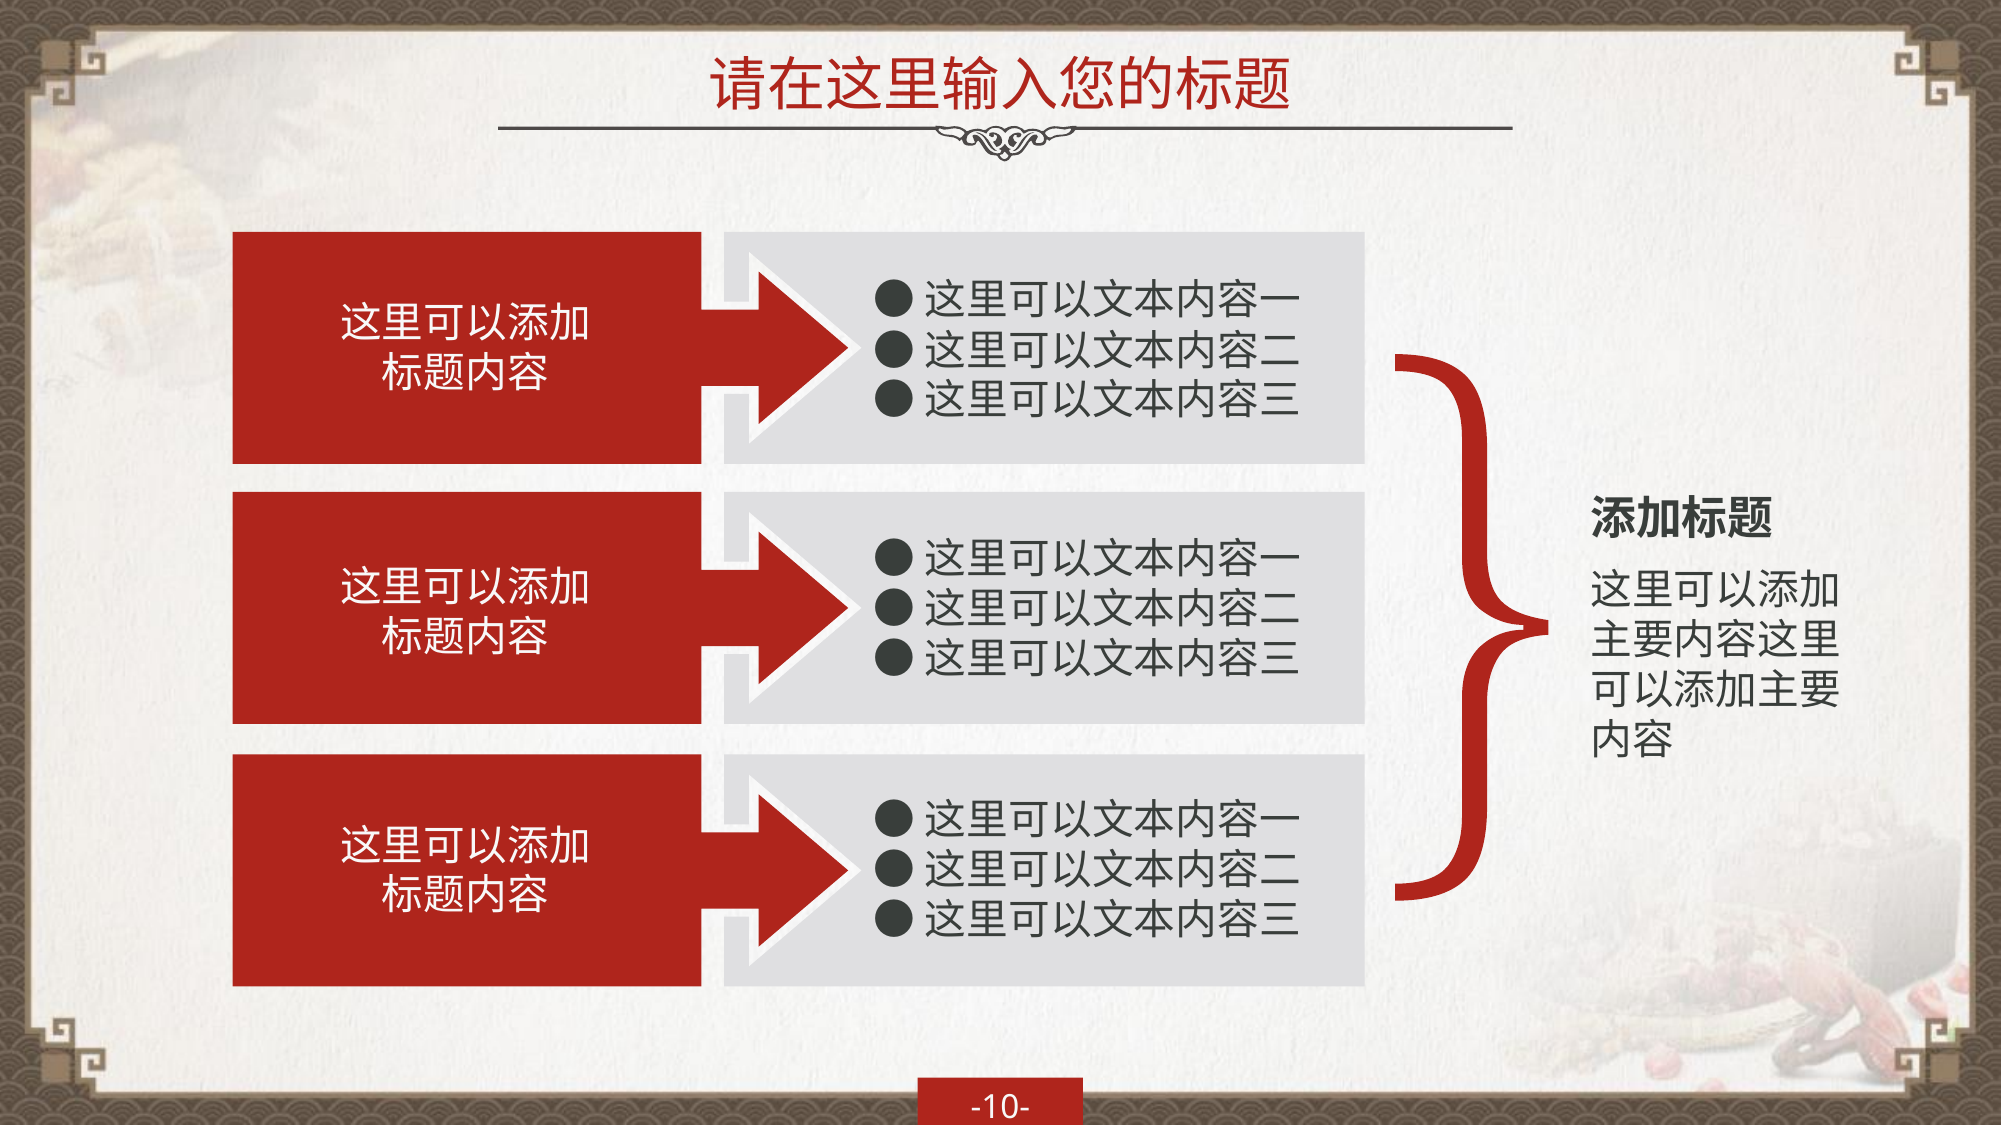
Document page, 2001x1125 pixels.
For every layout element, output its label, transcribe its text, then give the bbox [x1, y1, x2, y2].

text_box 请在这里输入您的标题 [694, 39, 1307, 125]
text_box 这里可以添加标题内容 [321, 288, 610, 404]
text_box [724, 754, 1365, 987]
text_box 这里可以添加标题内容 [321, 552, 610, 668]
text_box [498, 125, 1513, 162]
text_box [232, 491, 849, 724]
text_box 这里可以添加主要内容这里可以添加主要内容 [1575, 555, 1887, 770]
text_box ●这里可以文本内容一 ●这里可以文本内容二 ●这里可以文本内容三 [858, 524, 1352, 690]
text_box [1395, 354, 1549, 901]
text_box [232, 754, 849, 987]
text_box ●这里可以文本内容一 ●这里可以文本内容二 ●这里可以文本内容三 [858, 785, 1352, 951]
text_box [232, 231, 849, 464]
text_box [724, 231, 1365, 464]
picture [0, 0, 2001, 1125]
text_box ●这里可以文本内容一 ●这里可以文本内容二 ●这里可以文本内容三 [858, 265, 1352, 431]
text_box 这里可以添加标题内容 [321, 810, 610, 926]
text_box [724, 491, 1365, 724]
text_box 添加标题 [1575, 481, 1865, 552]
